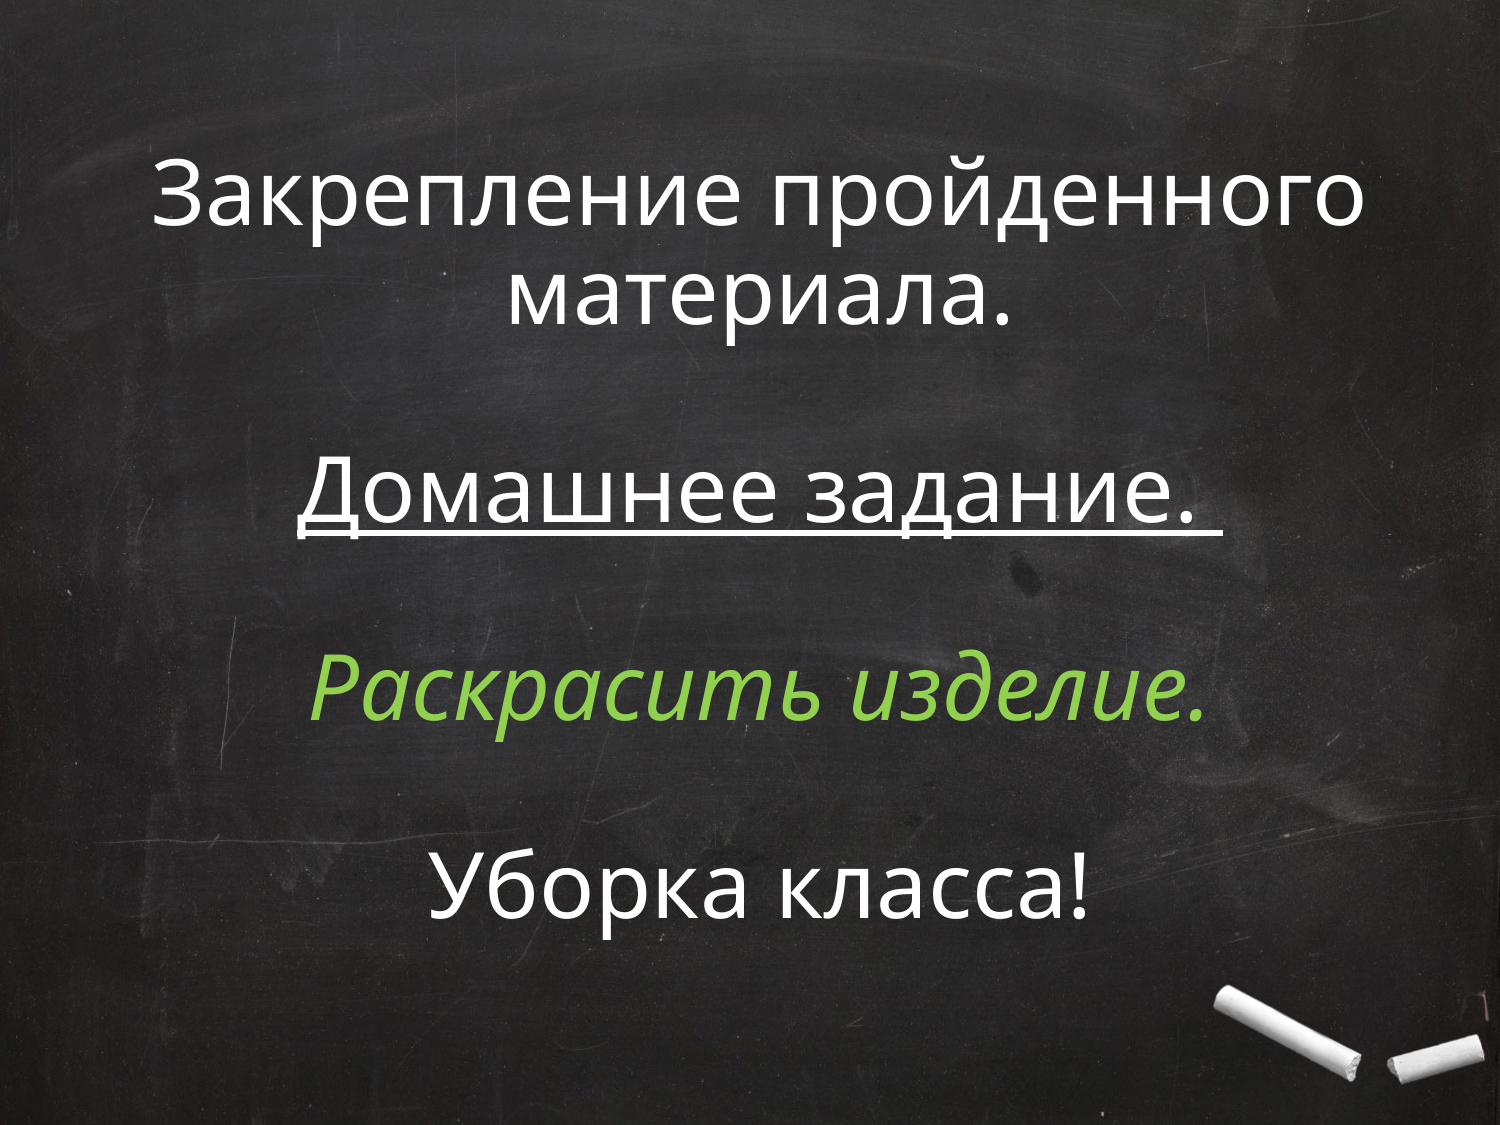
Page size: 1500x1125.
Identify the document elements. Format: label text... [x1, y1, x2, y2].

picture [0, 0, 1500, 1125]
title Закрепление пройденного материала. Домашнее задание. Раскрасить изделие. Уборка класса! [113, 70, 1408, 1125]
